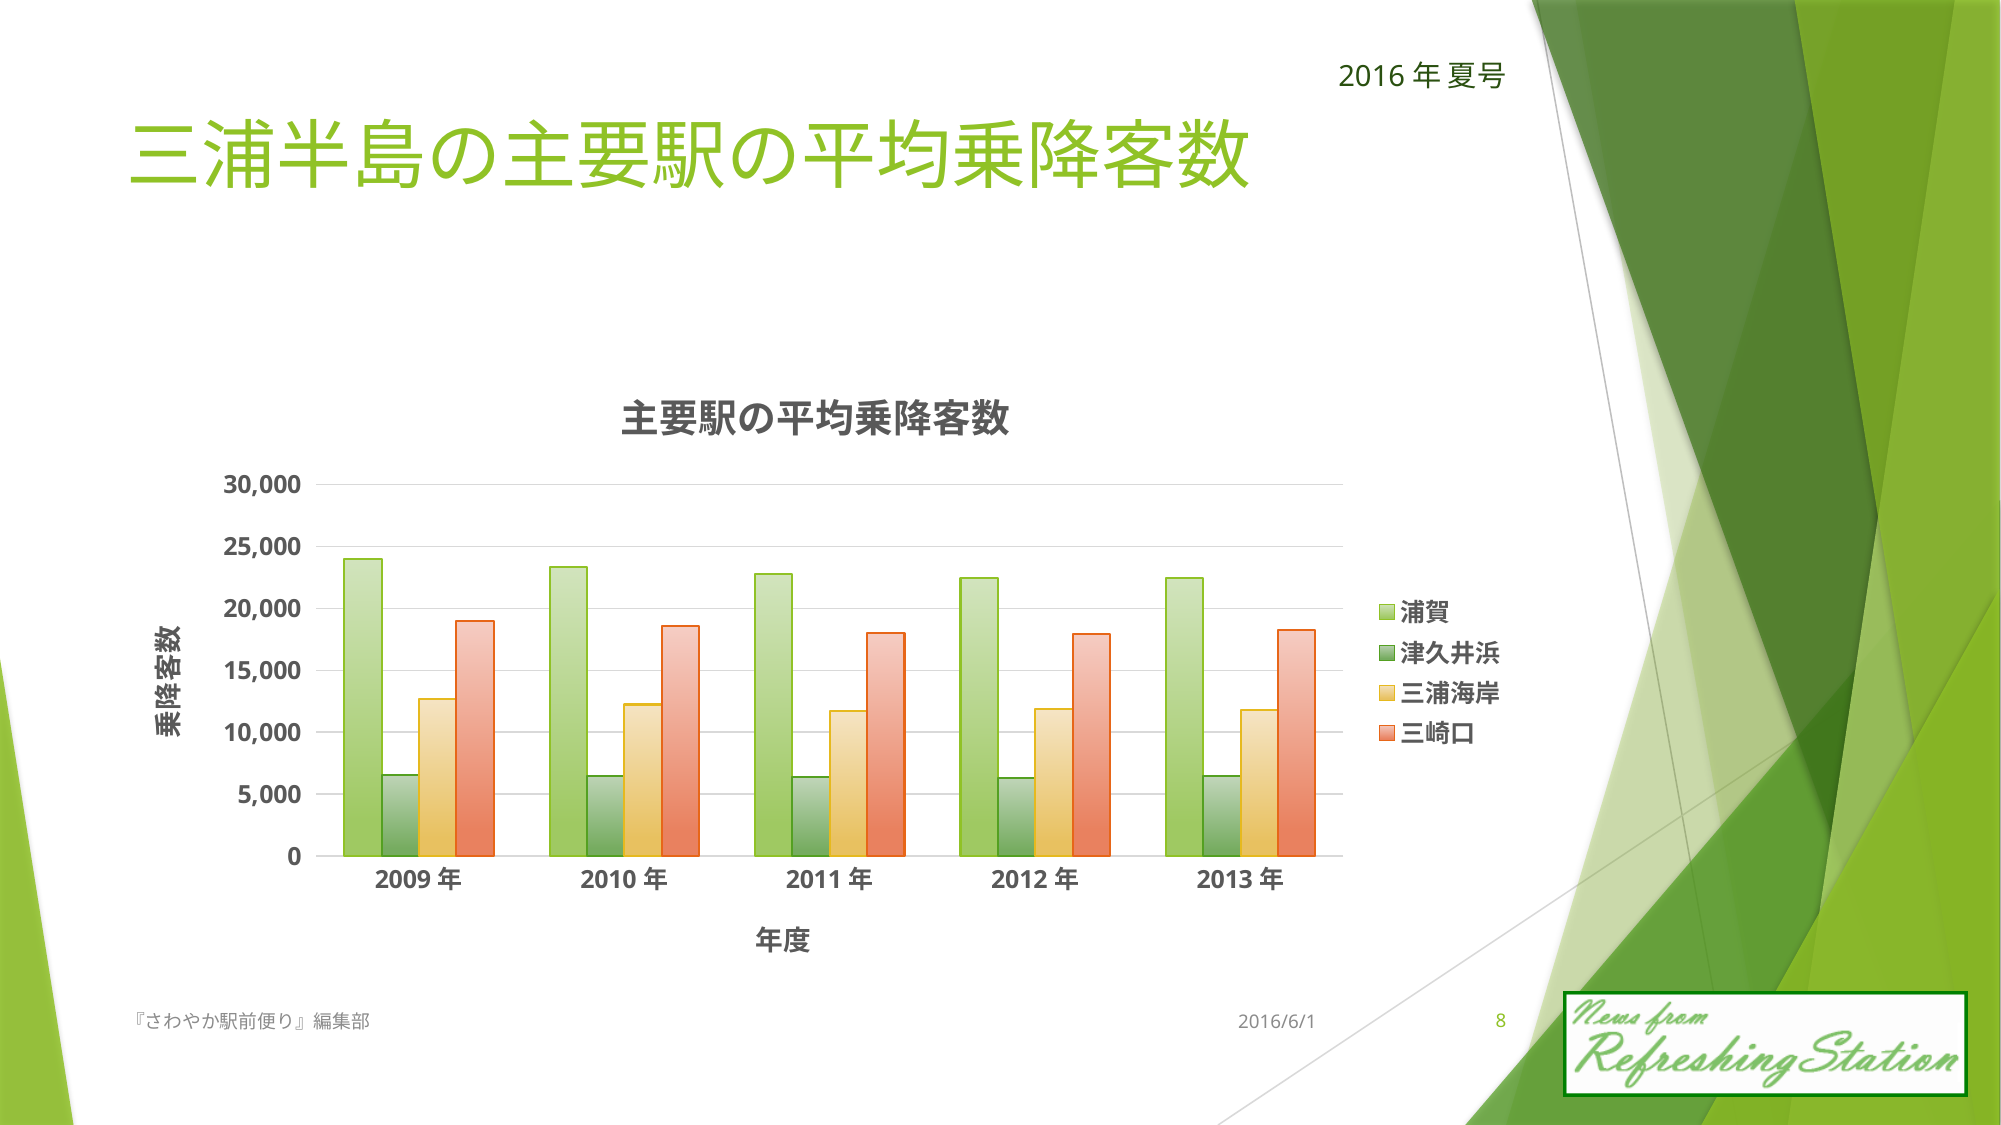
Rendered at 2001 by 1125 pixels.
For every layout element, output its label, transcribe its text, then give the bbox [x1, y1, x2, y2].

picture [1563, 991, 1968, 1097]
footer 『さわやか駅前便り』編集部 [111, 1000, 1145, 1051]
title 三浦半島の主要駅の平均乗降客数 [111, 99, 1522, 317]
slide_number 7 [1409, 999, 1522, 1051]
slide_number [1181, 1000, 1332, 1051]
chart [110, 353, 1522, 992]
